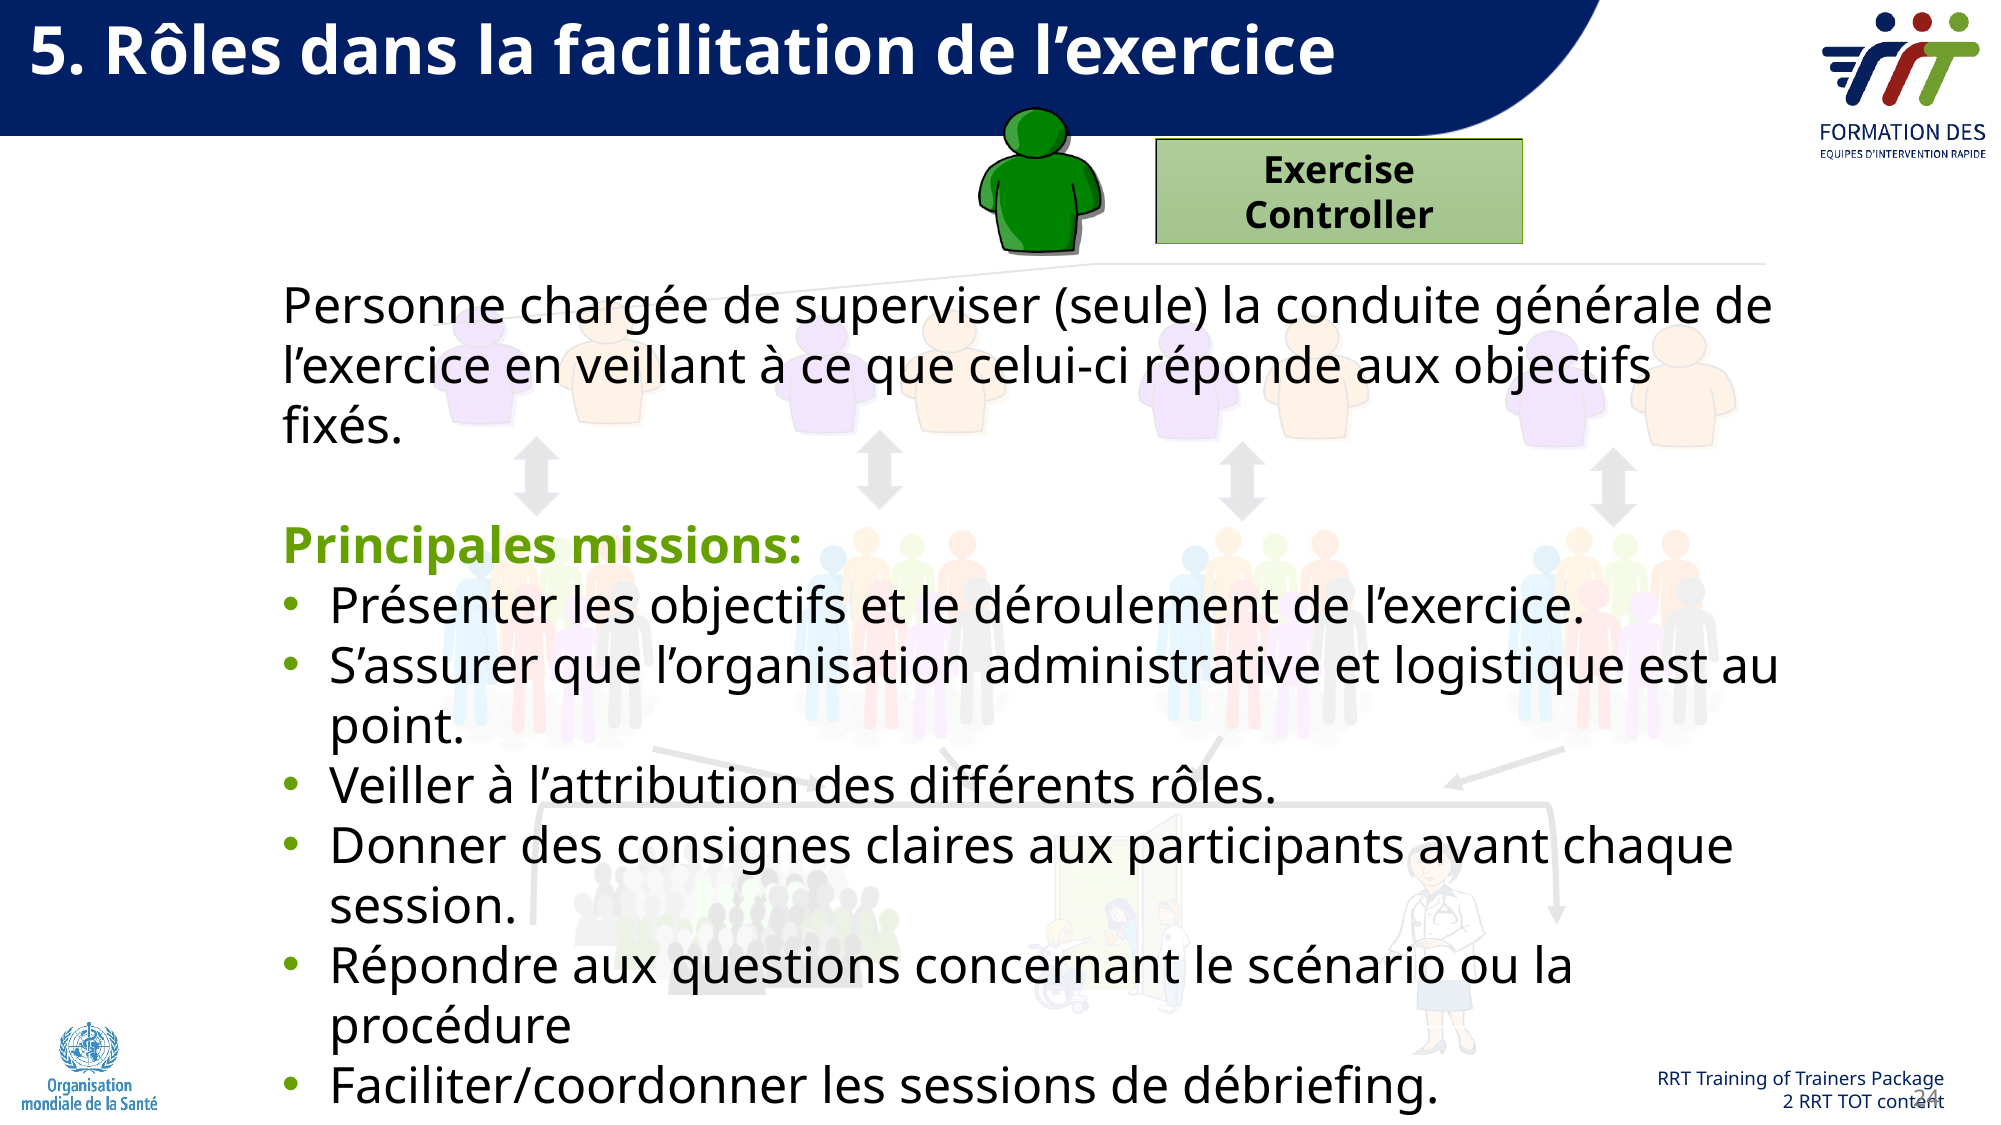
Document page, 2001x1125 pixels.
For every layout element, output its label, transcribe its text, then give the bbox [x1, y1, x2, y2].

picture [0, 0, 1623, 257]
text_box Personne chargée de superviser (seule) la conduite générale de l’exercice en veillant à ce que celui-ci réponde aux objectifs fixés. Principales missions: Présenter les objectifs et le déroulement de l’exercice. S’assurer que l’organisation administrative et logistique est au point. Veiller à l’attribution des différents rôles. Donner des consignes claires aux participants avant chaque session. Répondre aux questions concernant le scénario ou la procédure Faciliter/coordonner les sessions de débriefing. [275, 265, 1796, 1121]
title 5. Rôles dans la facilitation de l’exercice [21, 0, 1459, 107]
picture [20, 1020, 158, 1111]
text_box Exercise Controller [1155, 138, 1523, 199]
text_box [402, 199, 1816, 1103]
picture [1820, 11, 1986, 160]
